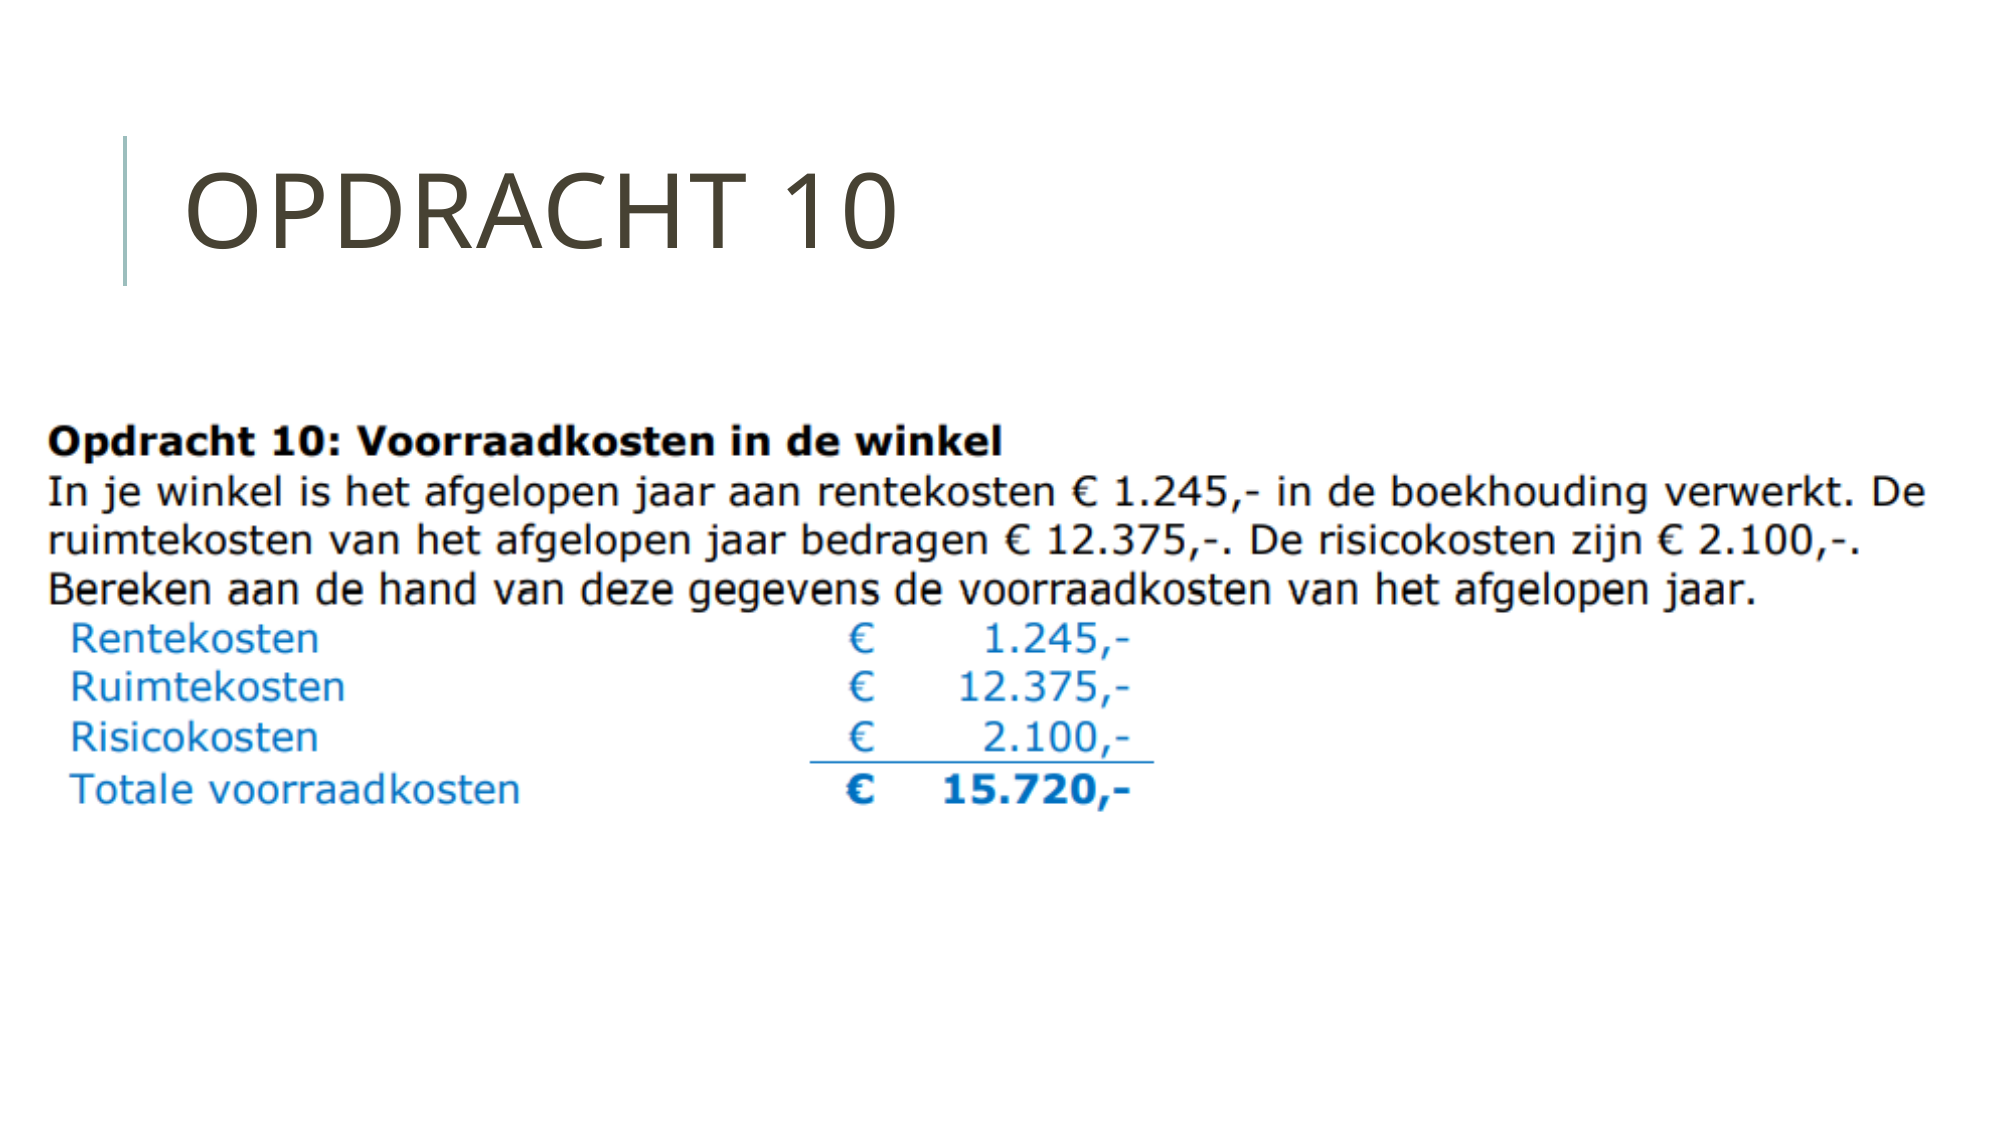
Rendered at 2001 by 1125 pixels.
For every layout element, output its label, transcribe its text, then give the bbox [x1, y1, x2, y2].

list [0, 391, 2000, 851]
title Opdracht 10 [168, 96, 1763, 342]
